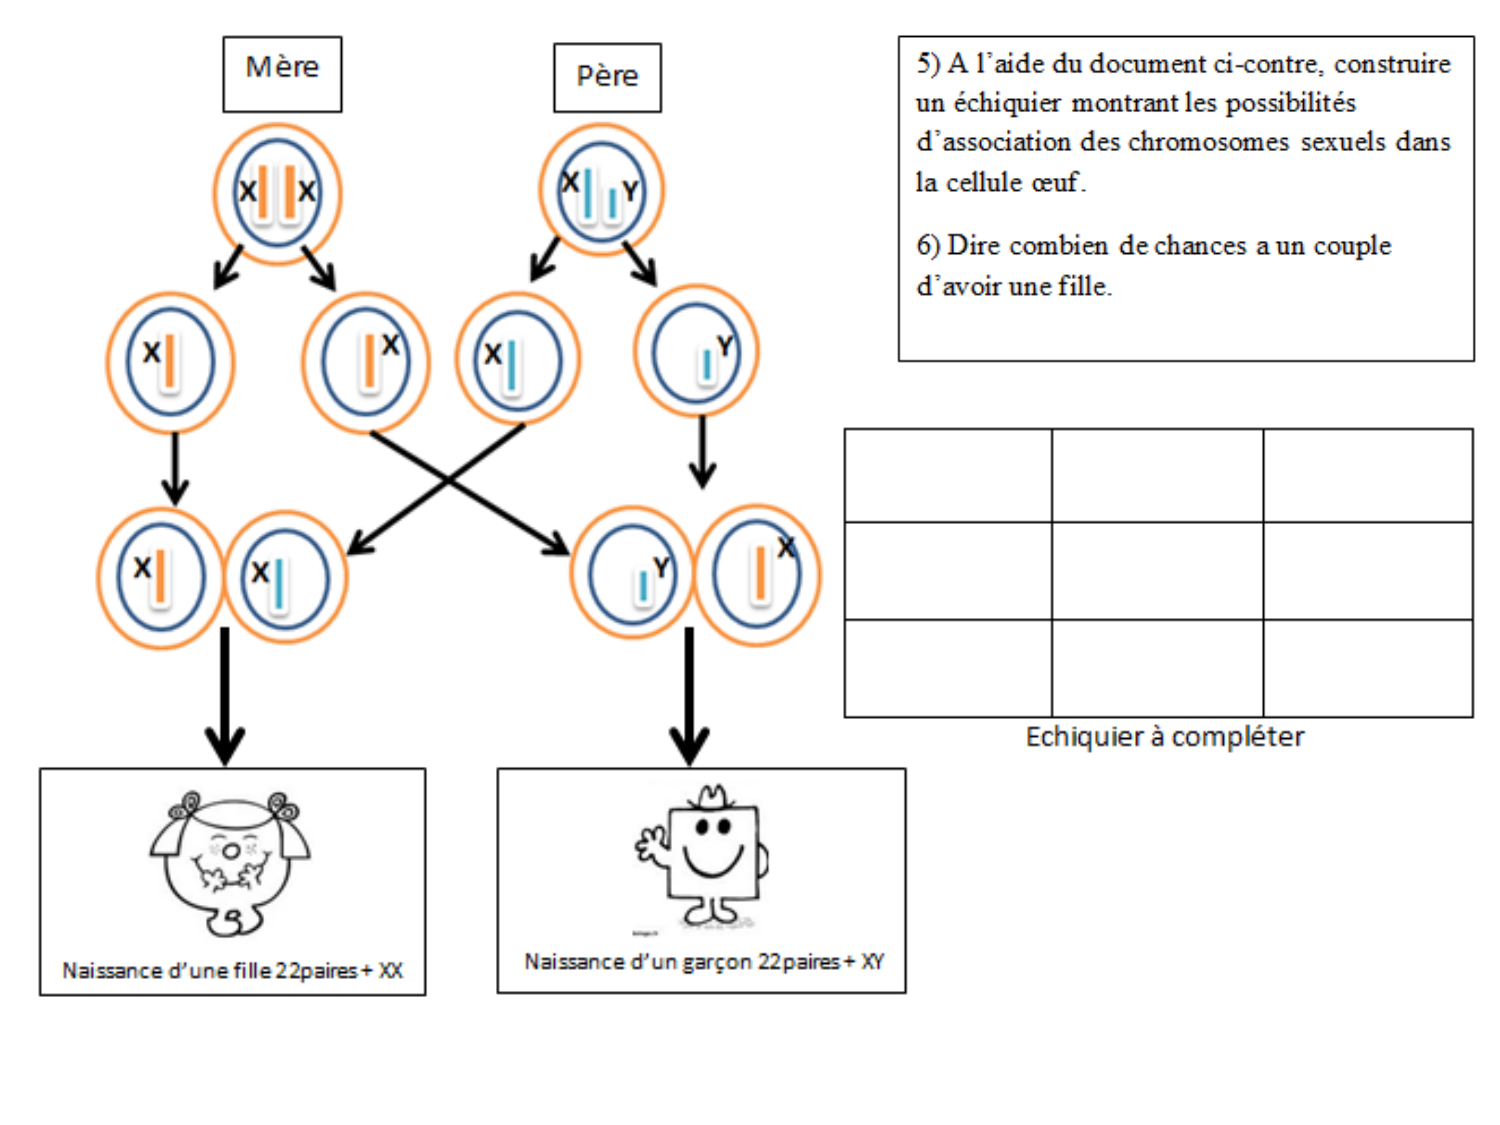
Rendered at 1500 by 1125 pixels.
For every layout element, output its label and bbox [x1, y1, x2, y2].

picture [17, 23, 1483, 1007]
